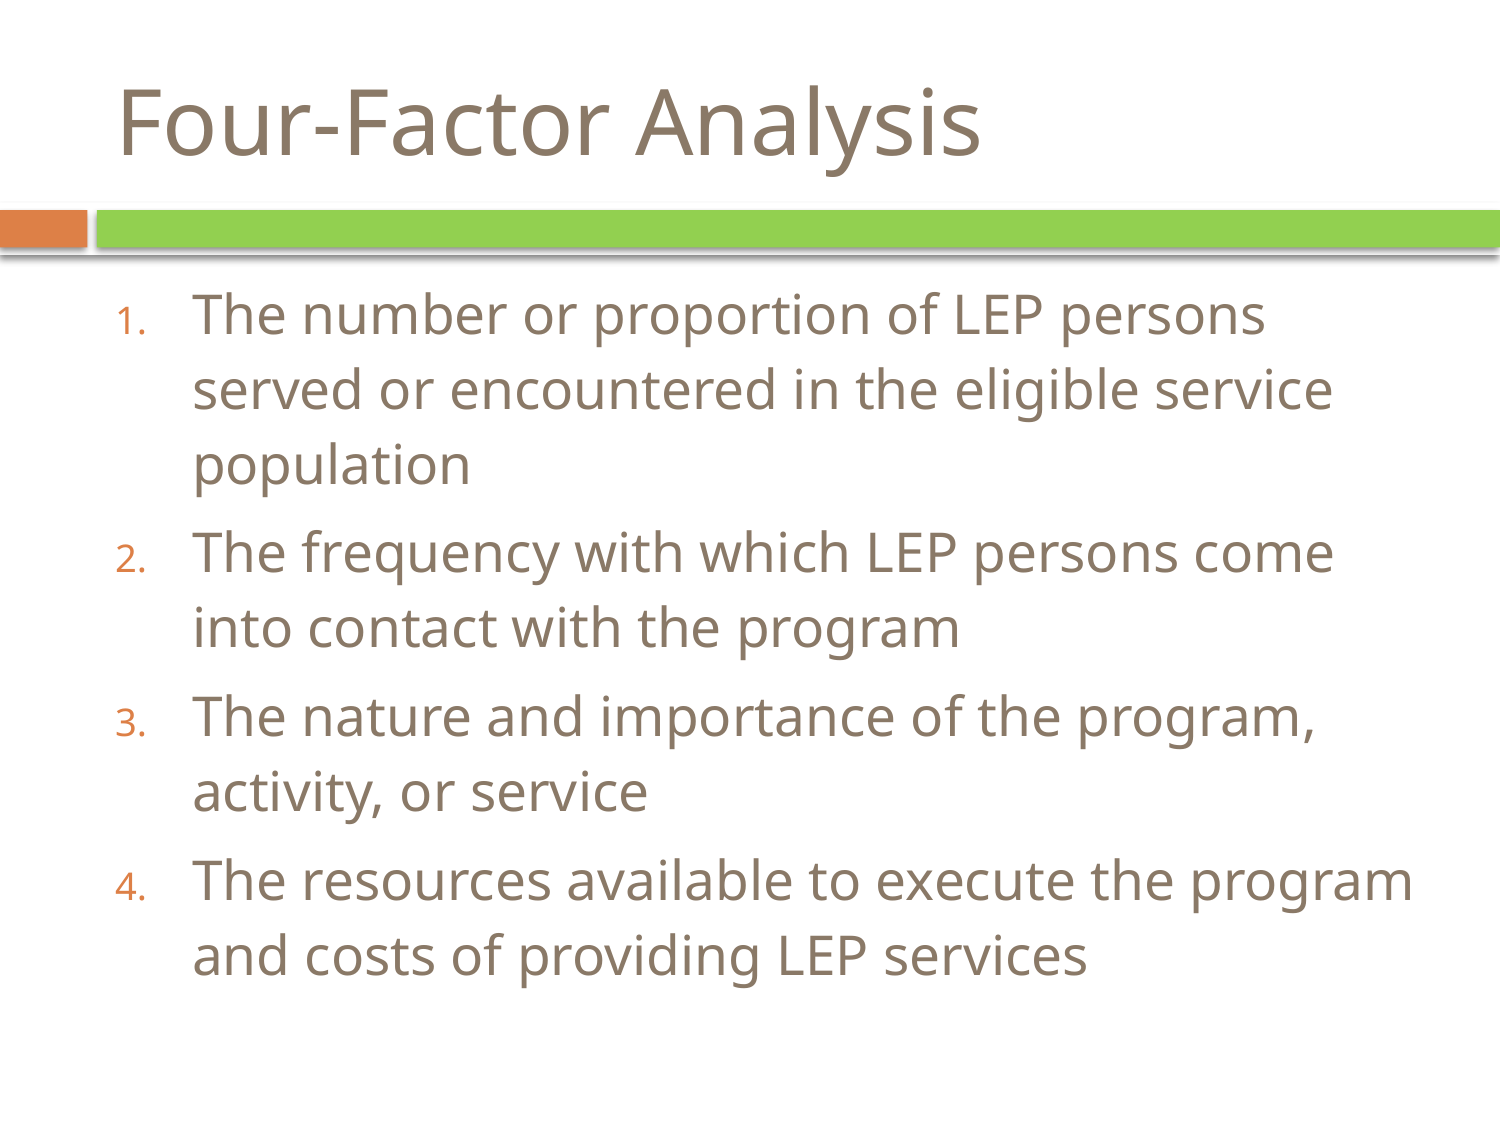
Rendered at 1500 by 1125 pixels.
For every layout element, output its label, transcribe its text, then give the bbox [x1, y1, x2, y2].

list The number or proportion of LEP persons served or encountered in the eligible service population The frequency with which LEP persons come into contact with the program The nature and importance of the program, activity, or service The resources available to execute the program and costs of providing LEP services [100, 262, 1438, 1000]
title Four-Factor Analysis [100, 37, 1438, 200]
